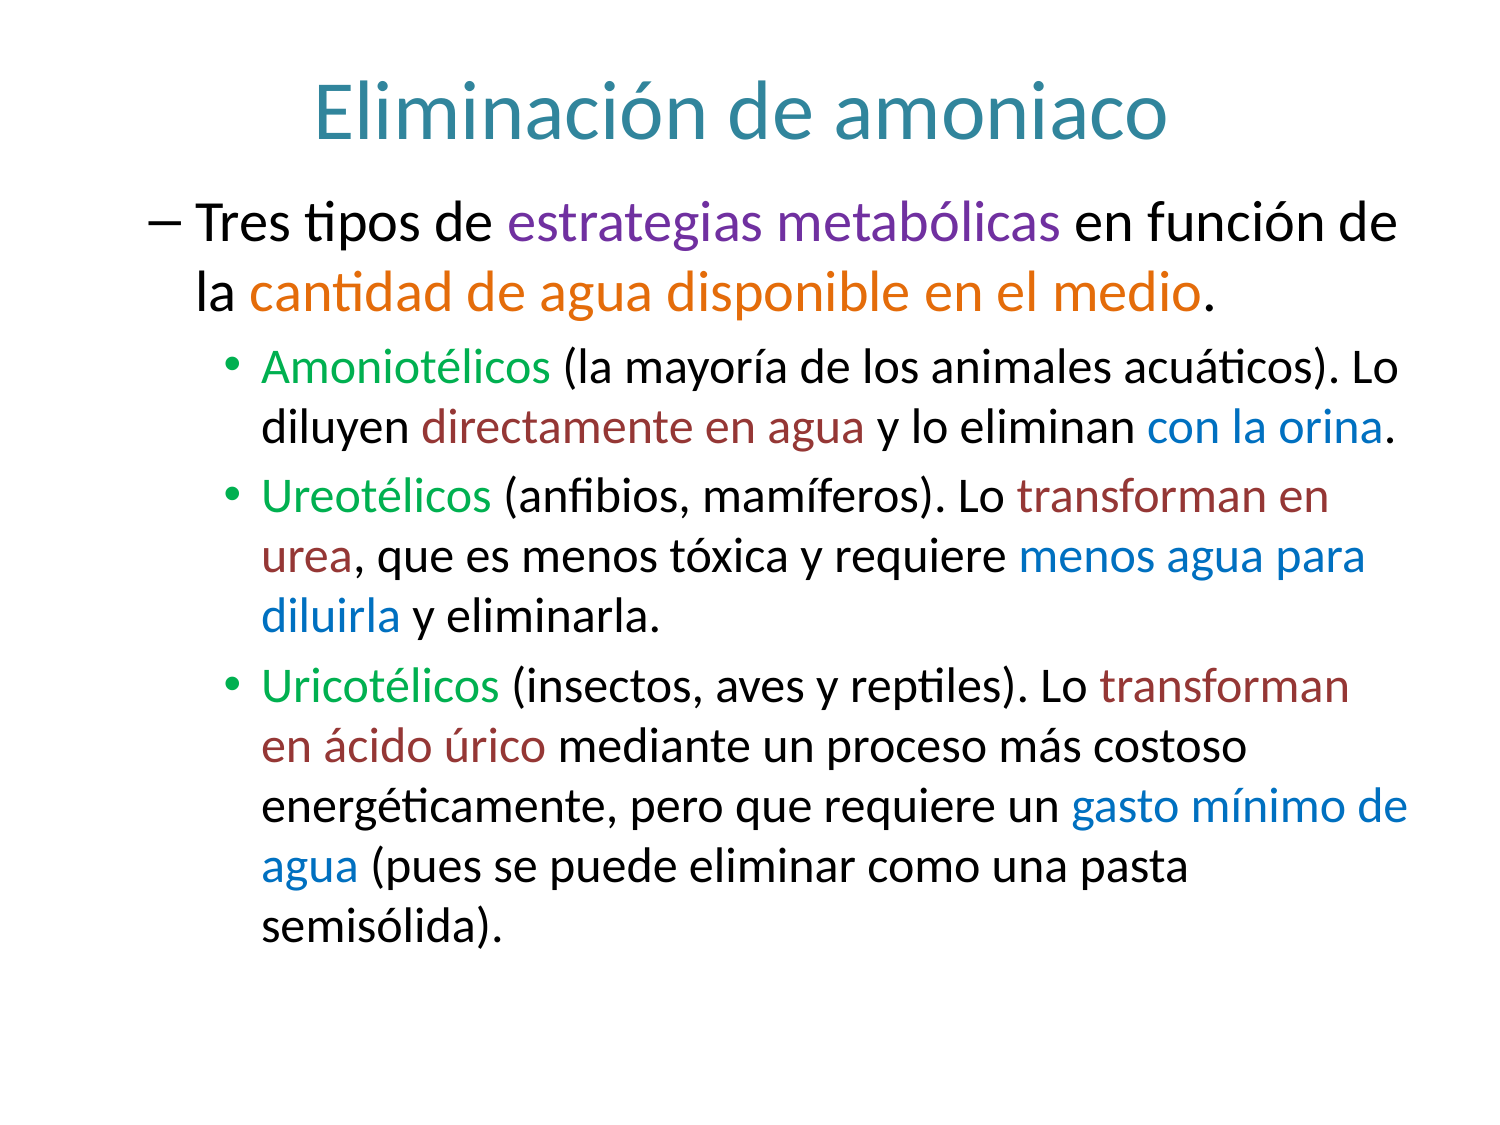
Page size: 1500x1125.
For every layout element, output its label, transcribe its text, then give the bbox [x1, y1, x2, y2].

title Eliminación de amoniaco [58, 46, 1425, 164]
list Tres tipos de estrategias metabólicas en función de la cantidad de agua disponible en el medio. Amoniotélicos (la mayoría de los animales acuáticos). Lo diluyen directamente en agua y lo eliminan con la orina. Ureotélicos (anfibios, mamíferos). Lo transforman en urea, que es menos tóxica y requiere menos agua para diluirla y eliminarla. Uricotélicos (insectos, aves y reptiles). Lo transforman en ácido úrico mediante un proceso más costoso energéticamente, pero que requiere un gasto mínimo de agua (pues se puede eliminar como una pasta semisólida). [58, 175, 1425, 1043]
